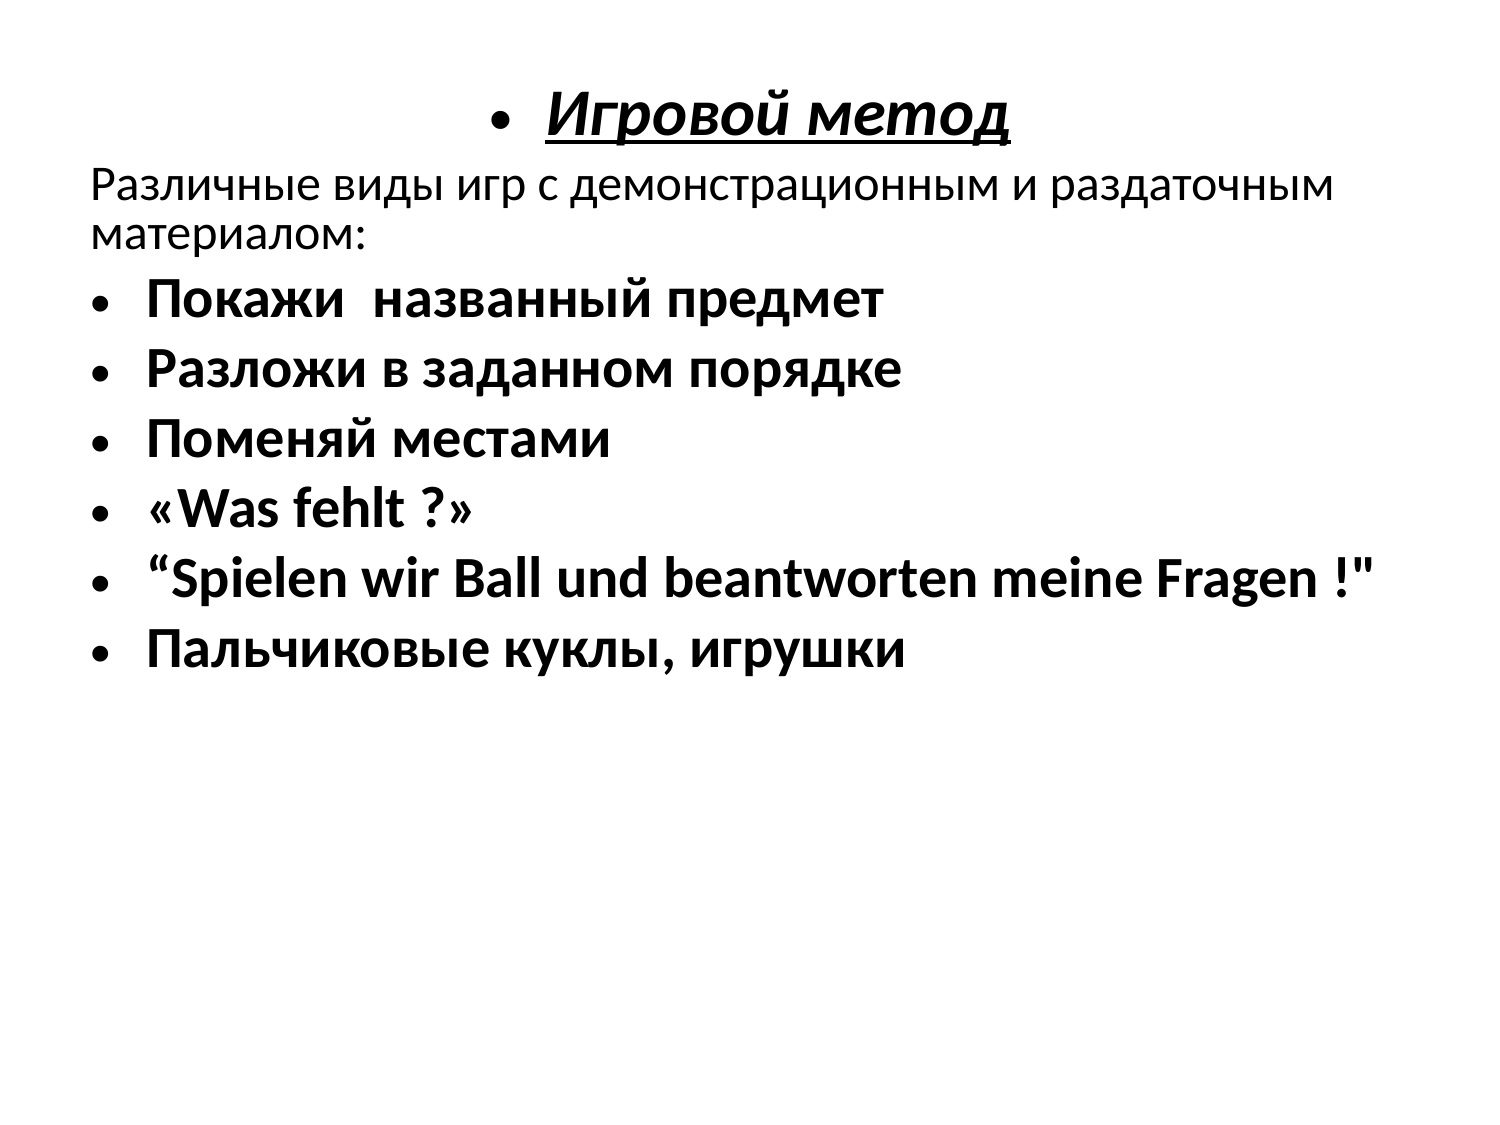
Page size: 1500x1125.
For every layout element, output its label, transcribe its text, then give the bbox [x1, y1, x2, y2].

list Игровой метод Различные виды игр с демонстрационным и раздаточным материалом: Покажи названный предмет Разложи в заданном порядке Поменяй местами «Was fehlt ?» “Spielen wir Ball und beantworten meine Fragen !" Пальчиковые куклы, игрушки [75, 78, 1425, 1005]
